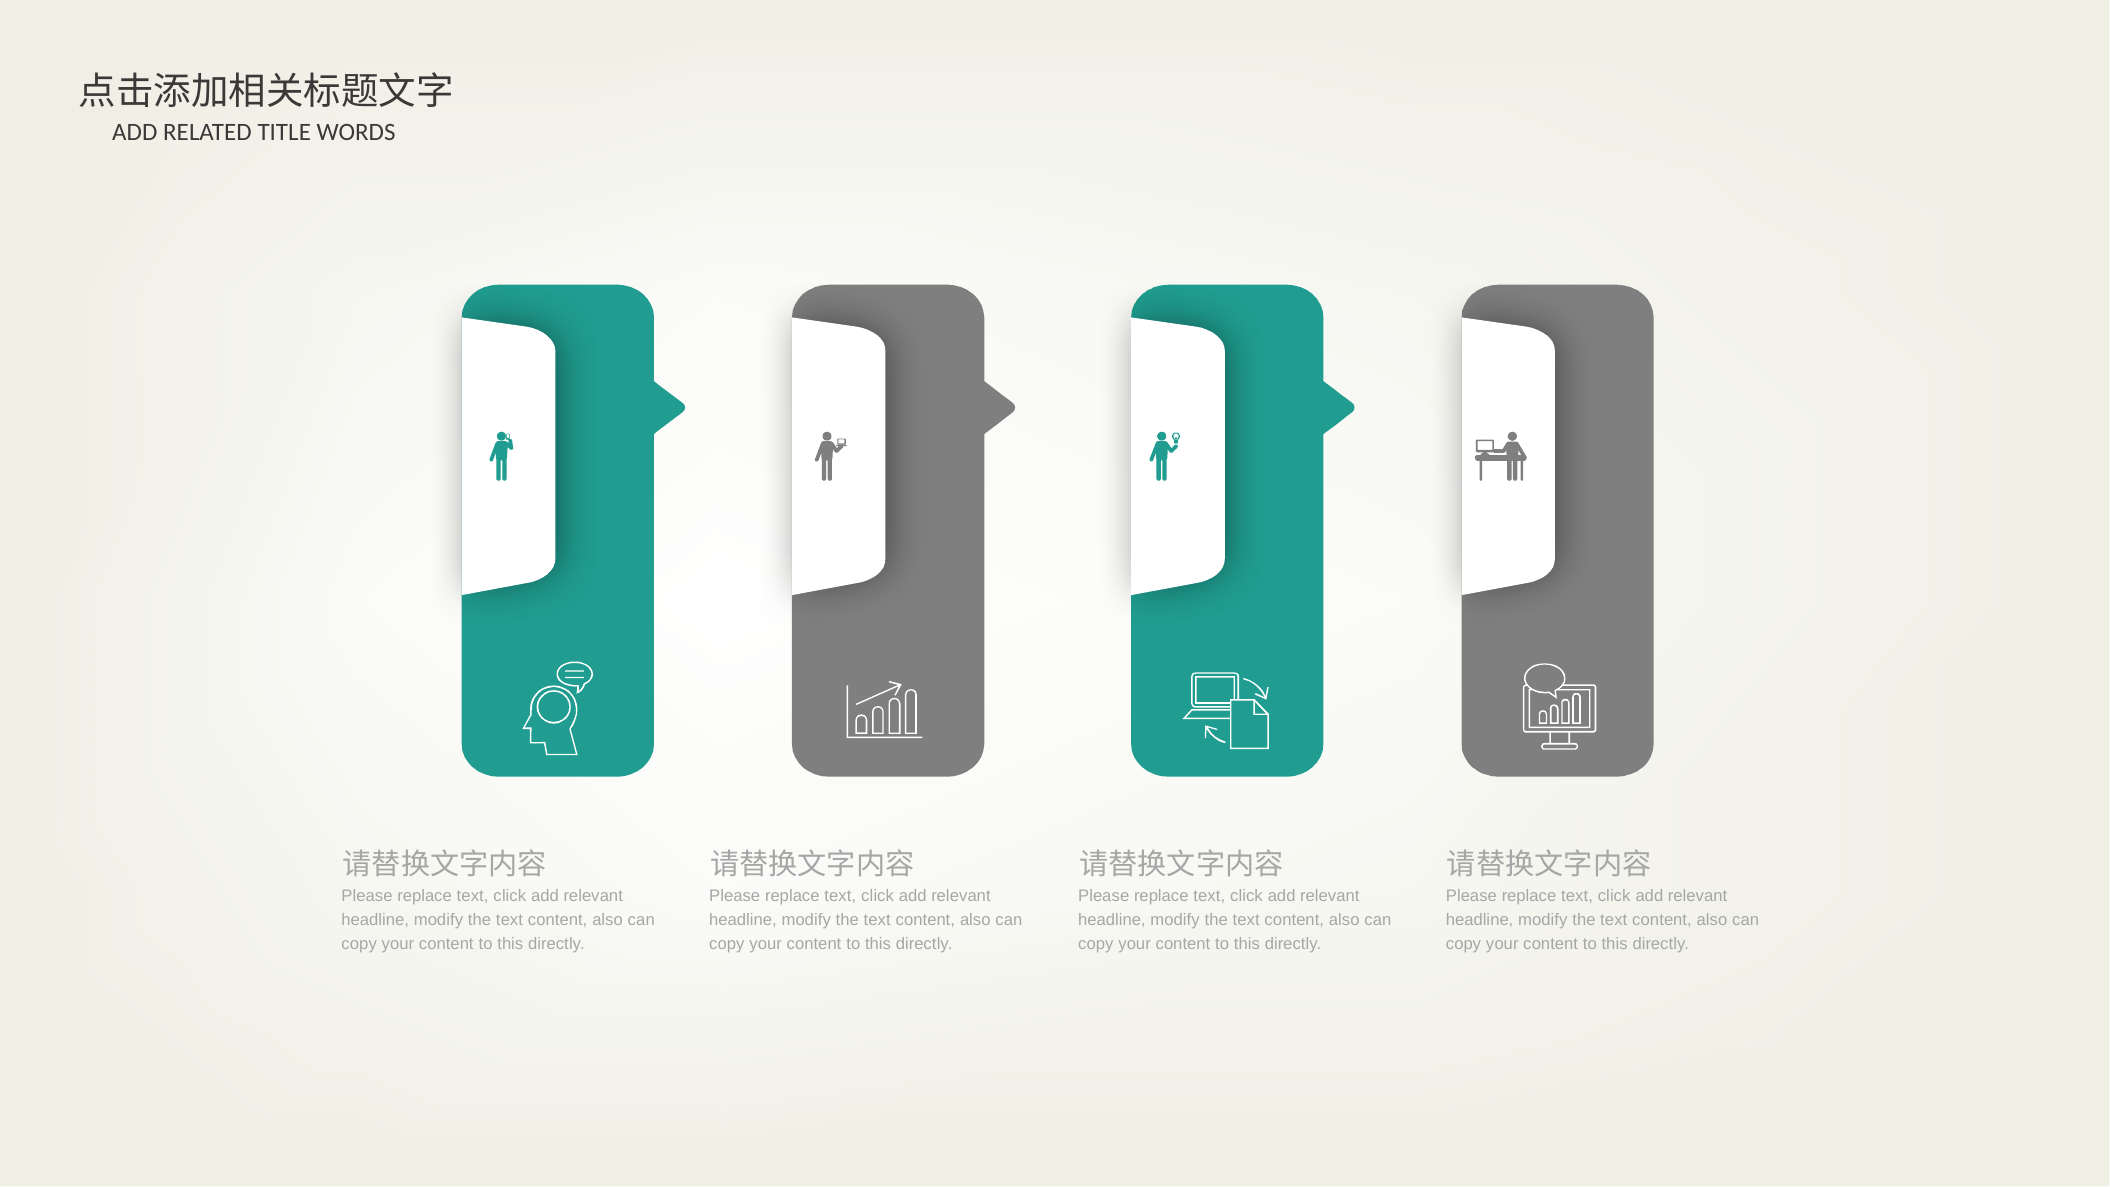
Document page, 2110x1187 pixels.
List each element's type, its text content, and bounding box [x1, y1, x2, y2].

text_box 请替换文字内容 [1064, 831, 1299, 888]
text_box [1461, 284, 1654, 777]
text_box [1131, 284, 1355, 661]
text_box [522, 661, 1597, 756]
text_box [791, 317, 886, 596]
text_box 请替换文字内容 [1432, 831, 1667, 888]
text_box Please replace text, click add relevant headline, modify the text content, also can copy your content to this directly. [694, 873, 1045, 960]
text_box 点击添加相关标题文字 [62, 59, 470, 121]
text_box [794, 756, 982, 777]
text_box Please replace text, click add relevant headline, modify the text content, also can copy your content to this directly. [1431, 873, 1782, 960]
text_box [1131, 317, 1225, 596]
text_box Please replace text, click add relevant headline, modify the text content, also can copy your content to this directly. [1063, 873, 1414, 960]
text_box 请替换文字内容 [695, 831, 930, 888]
text_box [791, 284, 1016, 661]
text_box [461, 317, 556, 596]
text_box [461, 284, 686, 777]
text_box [1461, 317, 1555, 596]
text_box ADD RELATED TITLE WORDS [96, 107, 413, 154]
text_box Please replace text, click add relevant headline, modify the text content, also can copy your content to this directly. [326, 873, 677, 960]
text_box 请替换文字内容 [327, 831, 563, 888]
text_box [1133, 756, 1321, 777]
